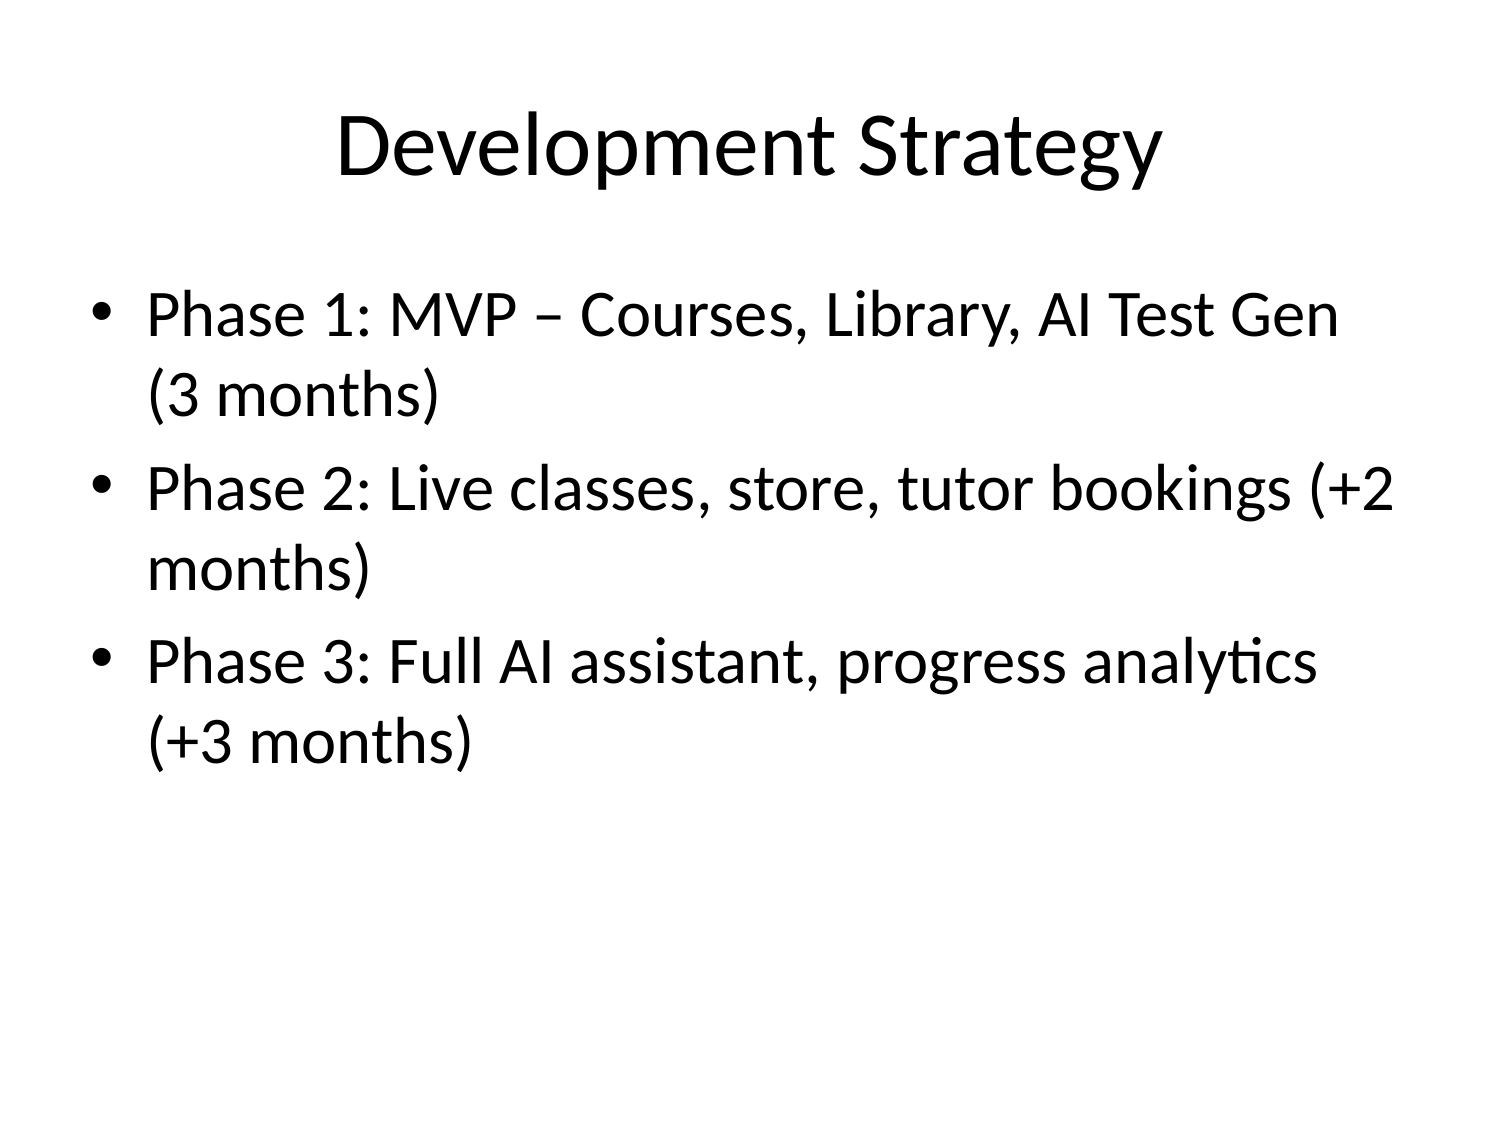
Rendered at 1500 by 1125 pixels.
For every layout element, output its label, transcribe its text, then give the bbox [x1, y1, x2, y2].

list Phase 1: MVP – Courses, Library, AI Test Gen (3 months) Phase 2: Live classes, store, tutor bookings (+2 months) Phase 3: Full AI assistant, progress analytics (+3 months) [75, 262, 1425, 1005]
title Development Strategy [75, 45, 1425, 233]
